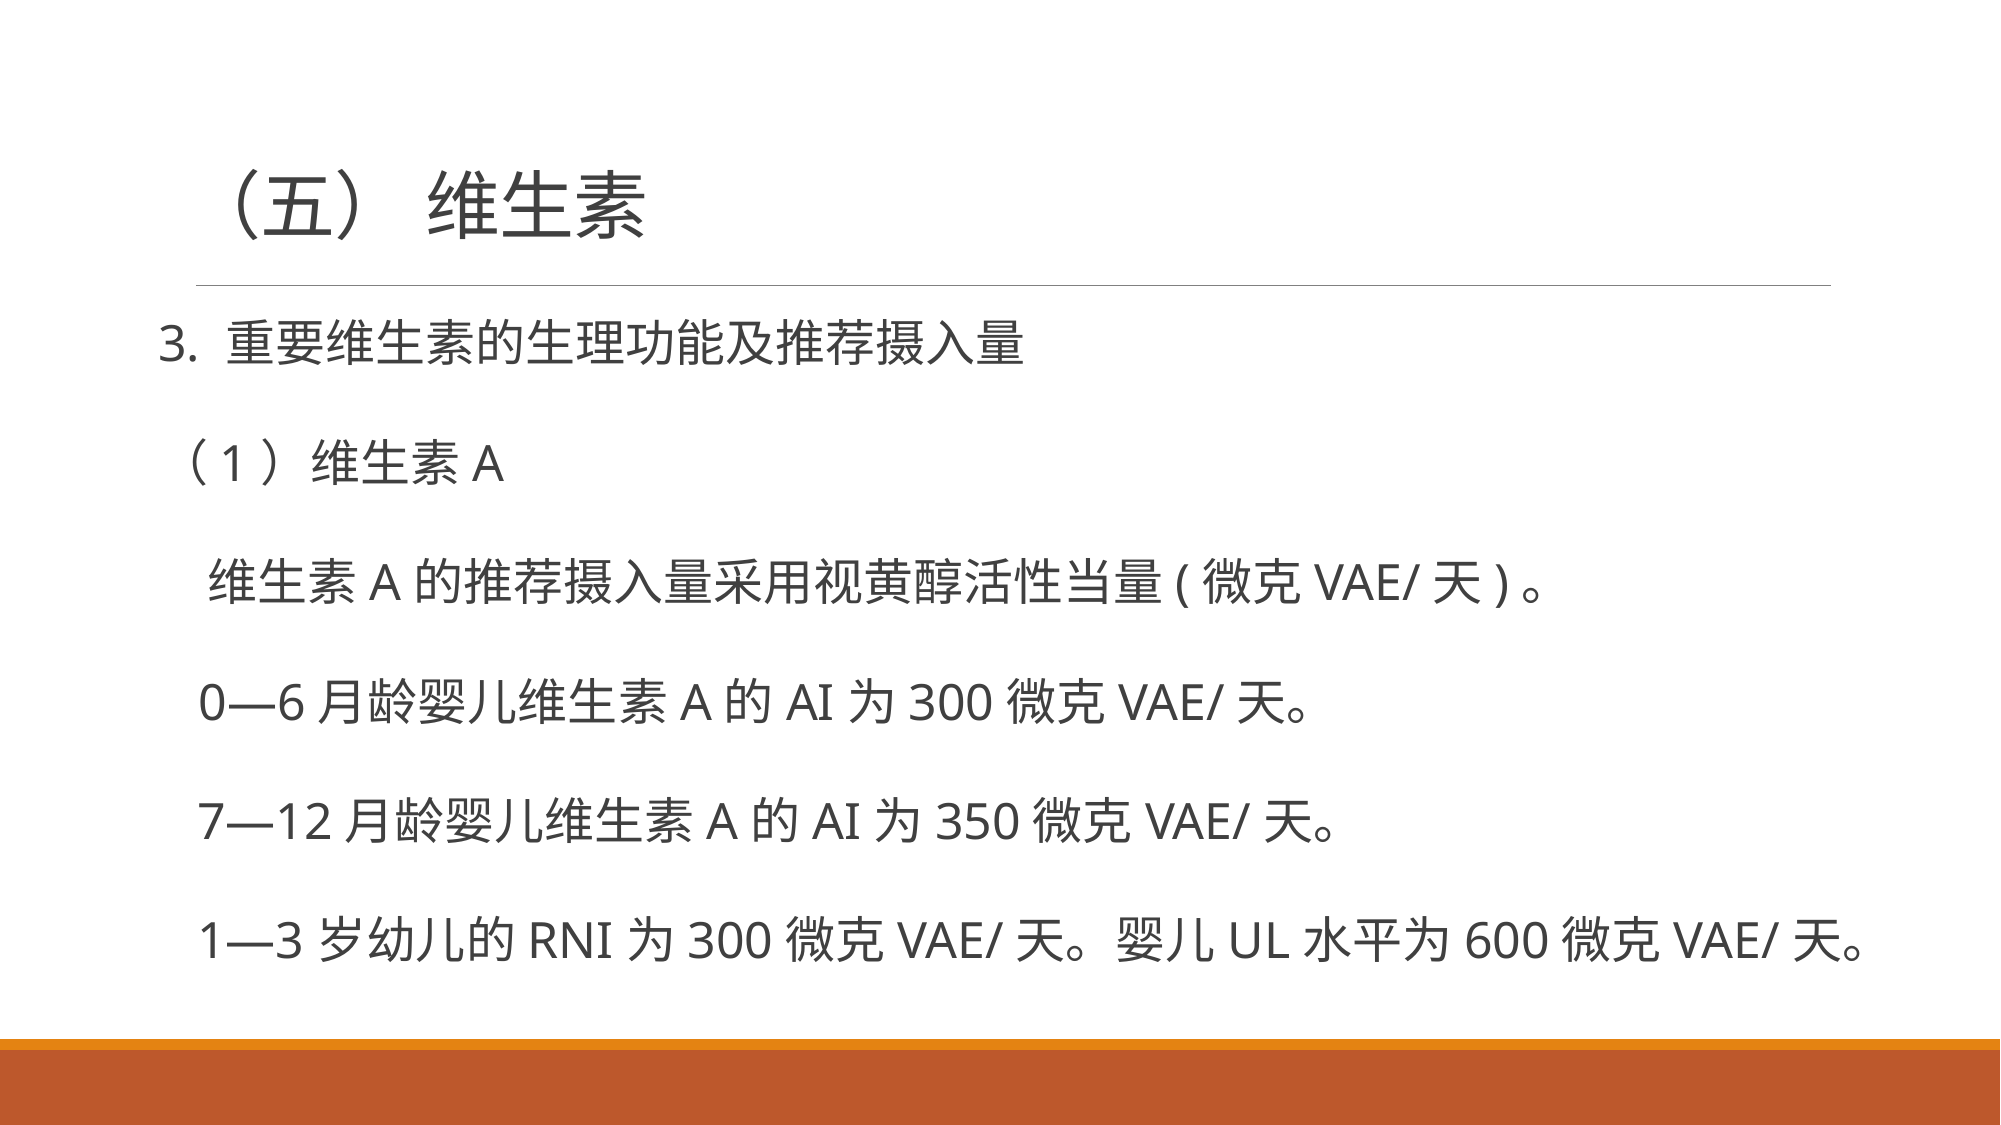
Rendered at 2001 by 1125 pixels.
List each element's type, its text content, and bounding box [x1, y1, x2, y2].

title （五） 维生素 [171, 132, 1582, 211]
list 3. 重要维生素的生理功能及推荐摄入量 （1）维生素A 维生素A的推荐摄入量采用视黄醇活性当量(微克VAE/天)。 0—6月龄婴儿维生素A的AI为300微克VAE/天。 7—12月龄婴儿维生素A的AI为350微克VAE/天。 1—3岁幼儿的RNI为300微克VAE/天。婴儿UL水平为600微克VAE/天。 [158, 211, 1884, 972]
